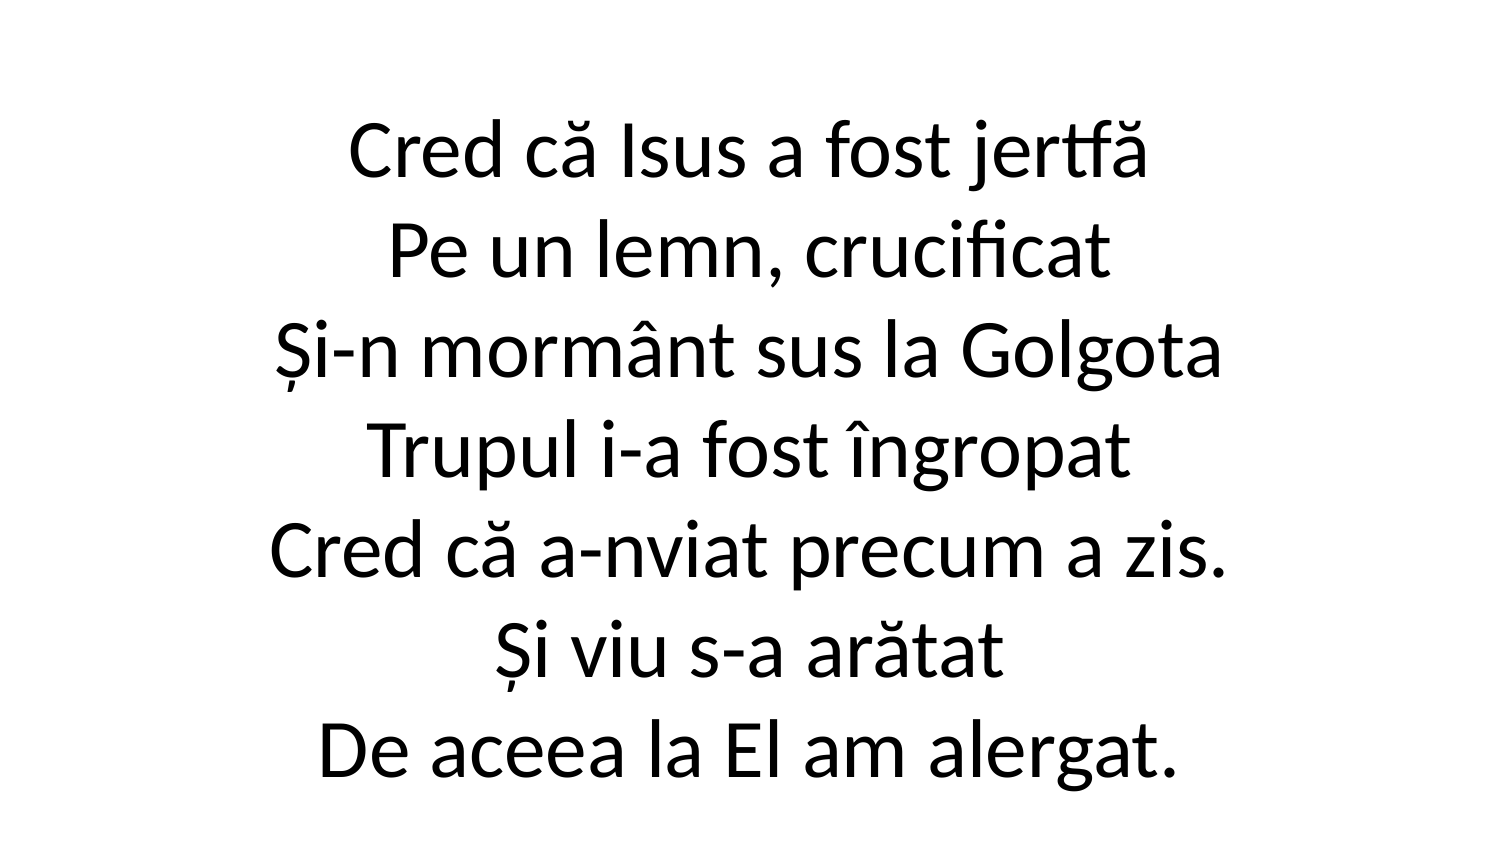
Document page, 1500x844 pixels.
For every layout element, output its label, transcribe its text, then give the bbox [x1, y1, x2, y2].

text_box Cred că Isus a fost jertfă Pe un lemn, crucificat Și-n mormânt sus la Golgota Trupul i-a fost îngropat Cred că a-nviat precum a zis. Și viu s-a arătat De aceea la El am alergat. [254, 42, 1246, 802]
